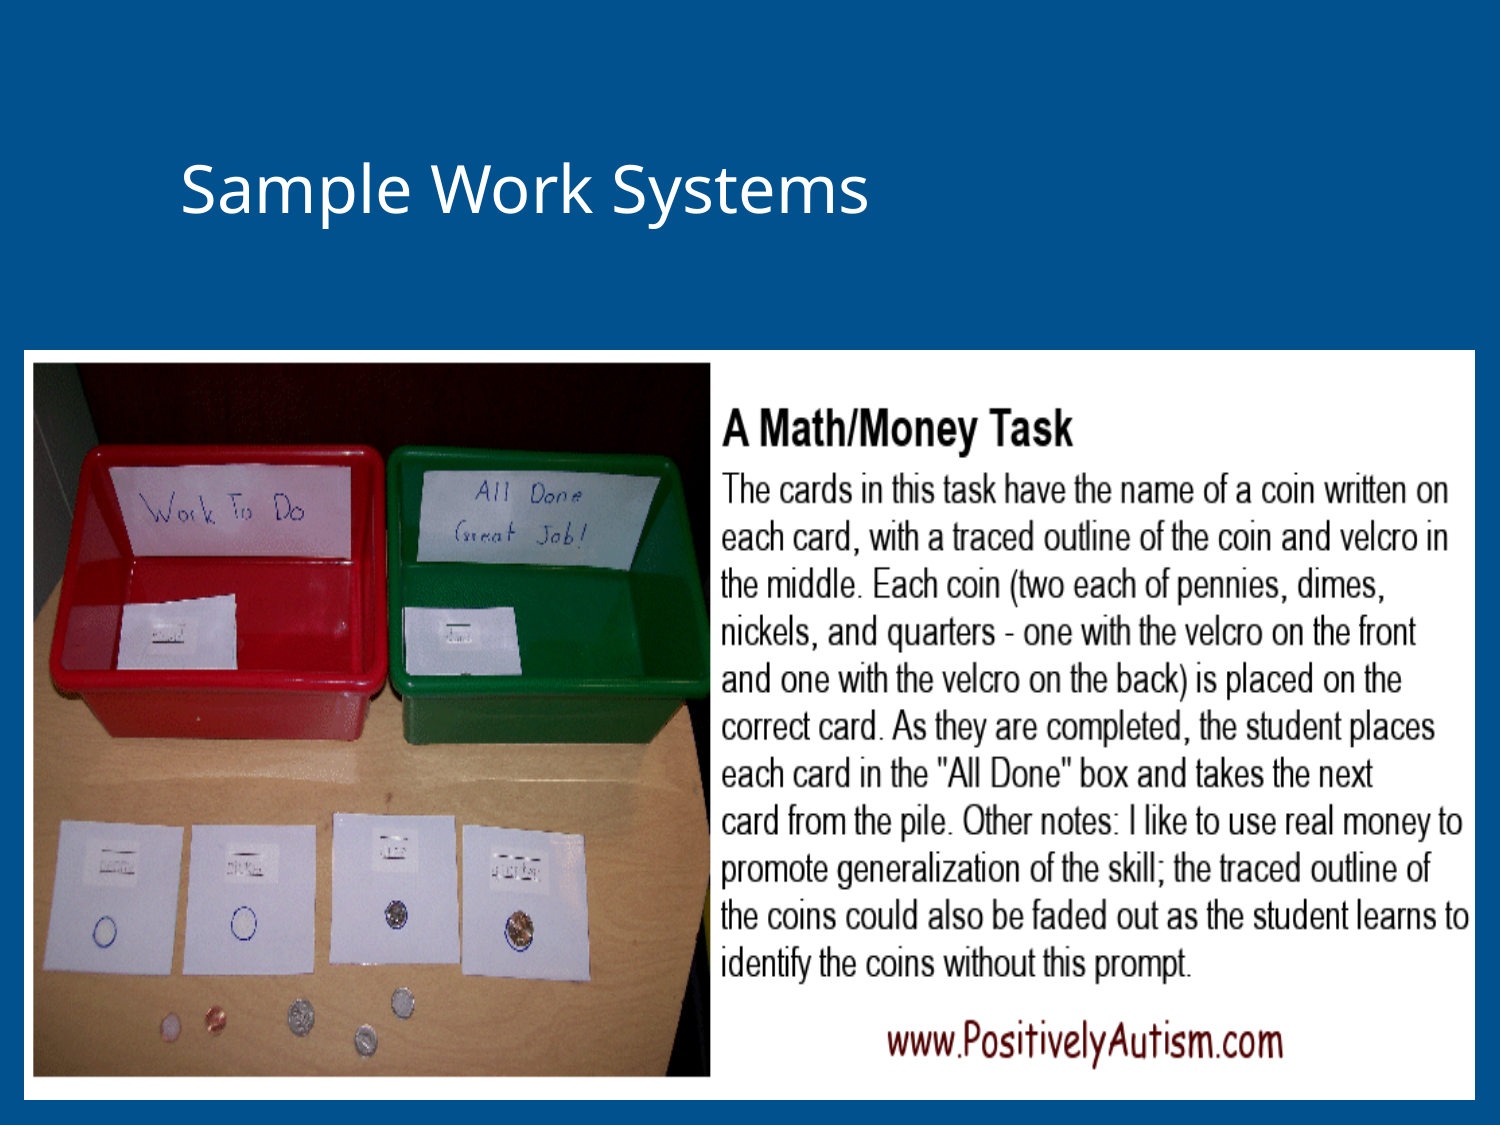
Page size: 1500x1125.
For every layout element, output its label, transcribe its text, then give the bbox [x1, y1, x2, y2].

title Sample Work Systems [165, 110, 1335, 263]
picture [24, 349, 1476, 1101]
